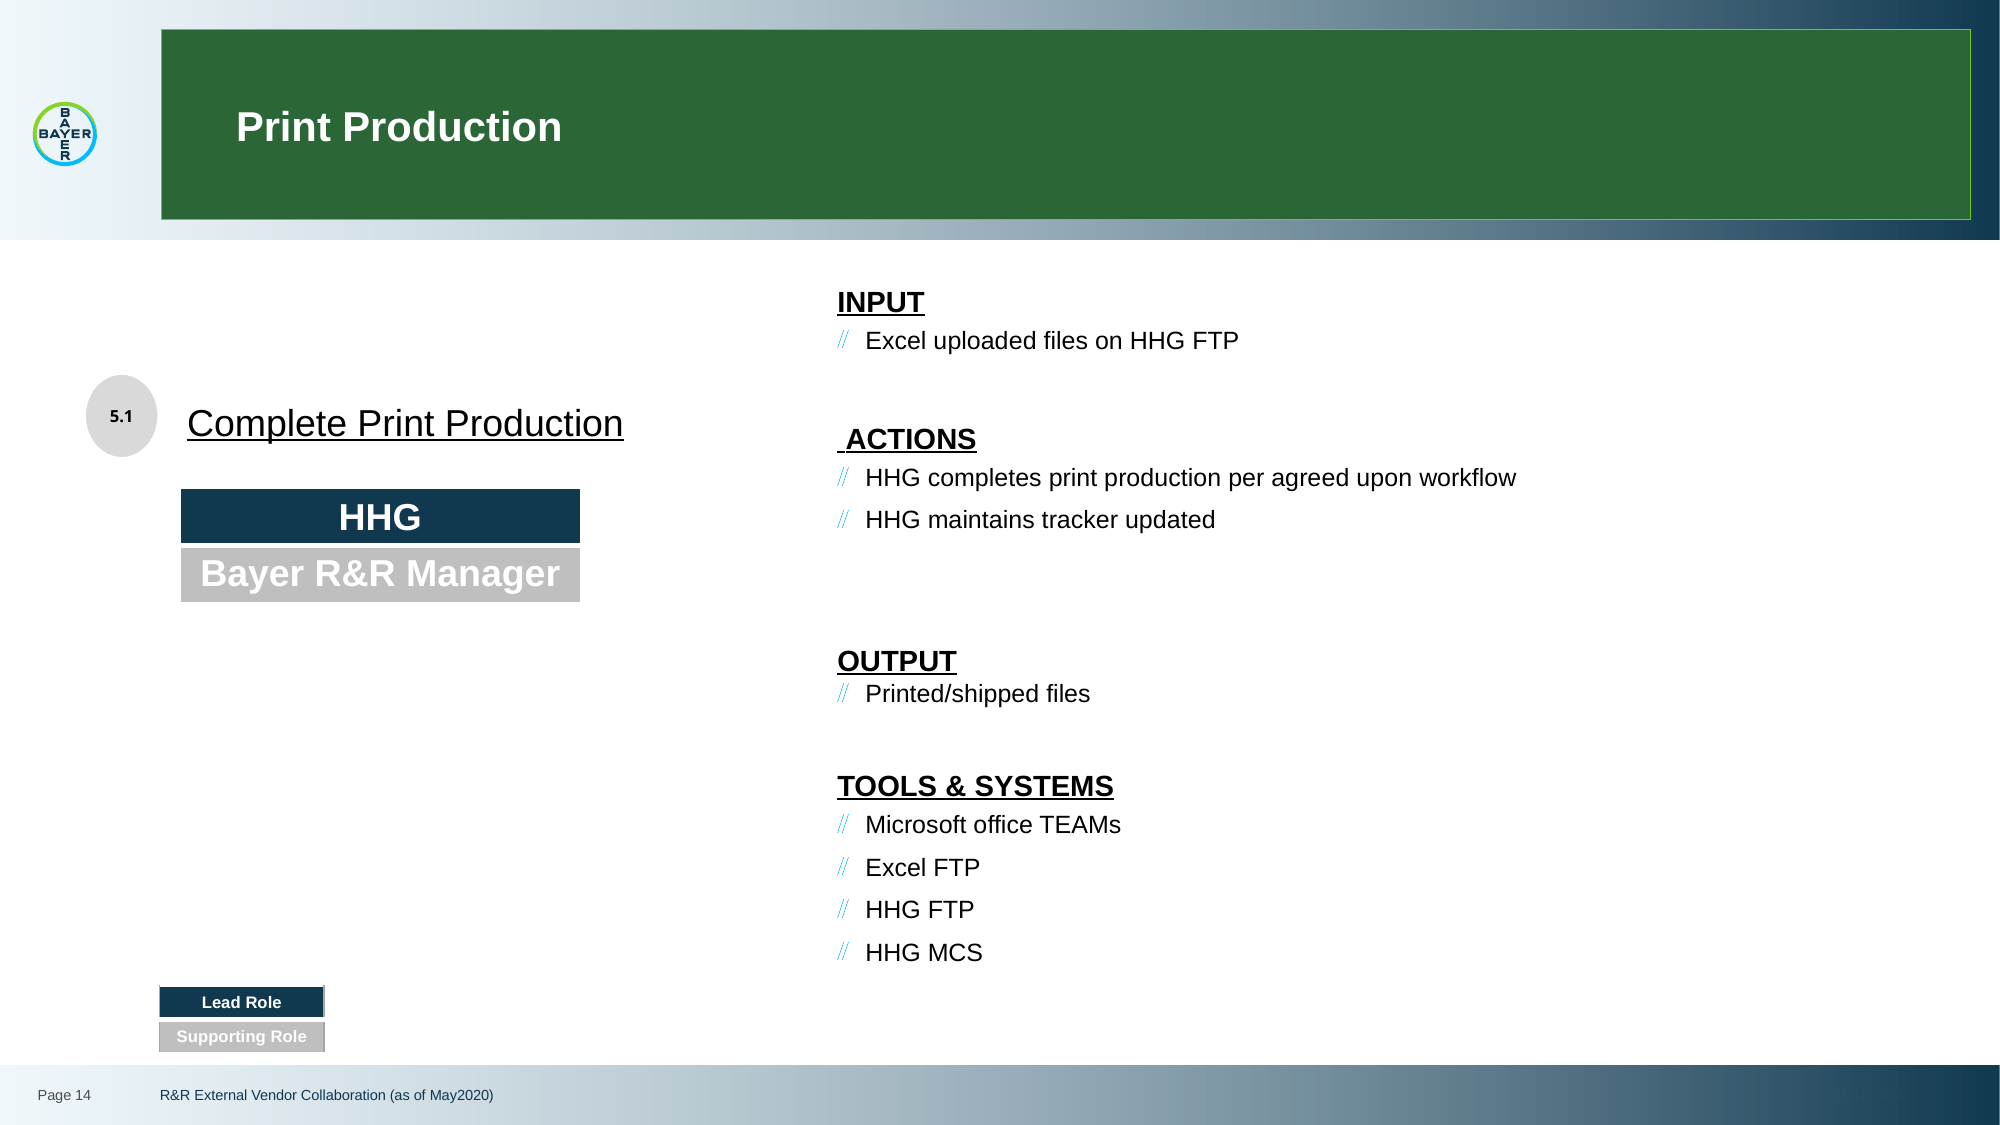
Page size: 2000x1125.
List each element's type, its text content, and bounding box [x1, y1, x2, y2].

slide_number Page 14 [32, 1085, 97, 1104]
picture [837, 899, 849, 918]
footer R&R External Vendor Collaboration (as of May2020) [159, 1085, 837, 1104]
table_cell Supporting Role [160, 1022, 323, 1052]
picture [837, 683, 849, 702]
text_box INPUT Excel uploaded files on HHG FTP ACTIONS HHG completes print production per agreed upon workflow HHG maintains tracker updated OUTPUT Printed/shipped files TOOLS & SYSTEMS Microsoft office TEAMs Excel FTP HHG FTP HHG MCS [837, 283, 2000, 1125]
picture [837, 814, 849, 833]
picture [837, 857, 849, 875]
title Print Production [161, 29, 1971, 220]
picture [64, 105, 81, 111]
table_header Lead Role [160, 987, 323, 1017]
table_cell Bayer R&R Manager [181, 548, 580, 602]
picture [837, 330, 849, 348]
table_header HHG [181, 489, 580, 543]
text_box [83, 372, 160, 460]
text_box Complete Print Production [173, 399, 638, 474]
picture [837, 942, 849, 960]
picture [837, 510, 849, 528]
picture [837, 467, 849, 486]
